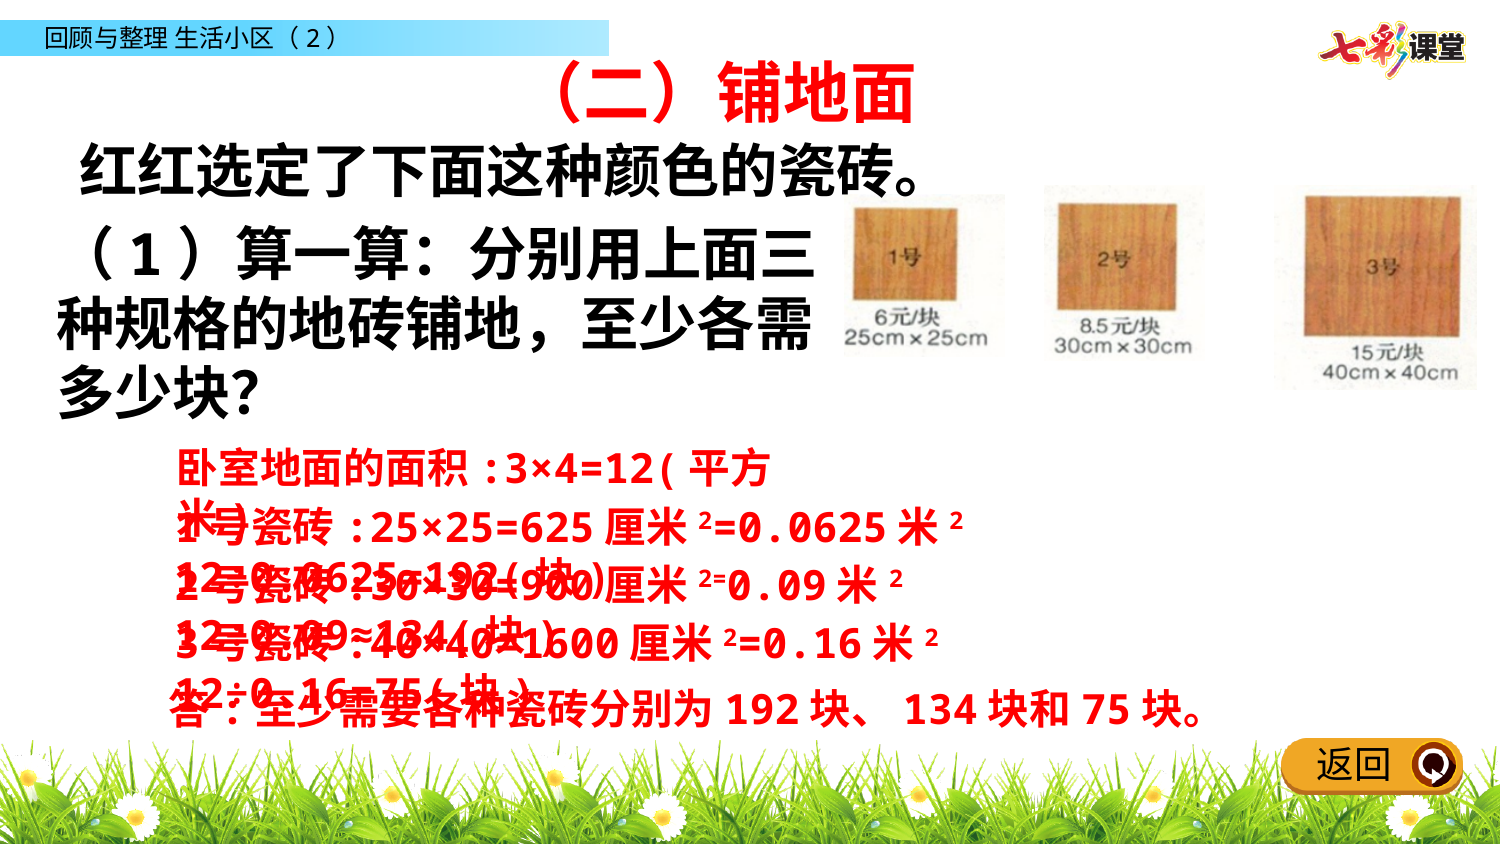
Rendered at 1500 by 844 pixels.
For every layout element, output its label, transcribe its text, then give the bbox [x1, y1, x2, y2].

text_box 1号瓷砖:25×25=625厘米2=0.0625米2 12÷0.0625=192(块) [159, 492, 1317, 551]
text_box 卧室地面的面积:3×4=12(平方米) [161, 434, 812, 492]
picture [0, 740, 1500, 844]
text_box 2号瓷砖:30×30=900厘米2=0.09米2 12÷0.09≈134(块) [159, 551, 1317, 609]
picture [844, 193, 1005, 357]
text_box 答:至少需要各种瓷砖分别为192块、134块和75块。 [153, 675, 1285, 740]
picture [1316, 20, 1468, 80]
text_box 红红选定了下面这种颜色的瓷砖。 [64, 126, 1034, 212]
picture [1044, 185, 1205, 361]
picture [1274, 185, 1477, 390]
text_box （二）铺地面 [501, 43, 1034, 126]
text_box （1）算一算：分别用上面三 种规格的地砖铺地，至少各需 多少块？ [41, 209, 857, 434]
text_box 3号瓷砖:40×40=1600厘米2=0.16米2 12÷0.16=75(块) [159, 609, 1317, 725]
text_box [1281, 733, 1464, 795]
